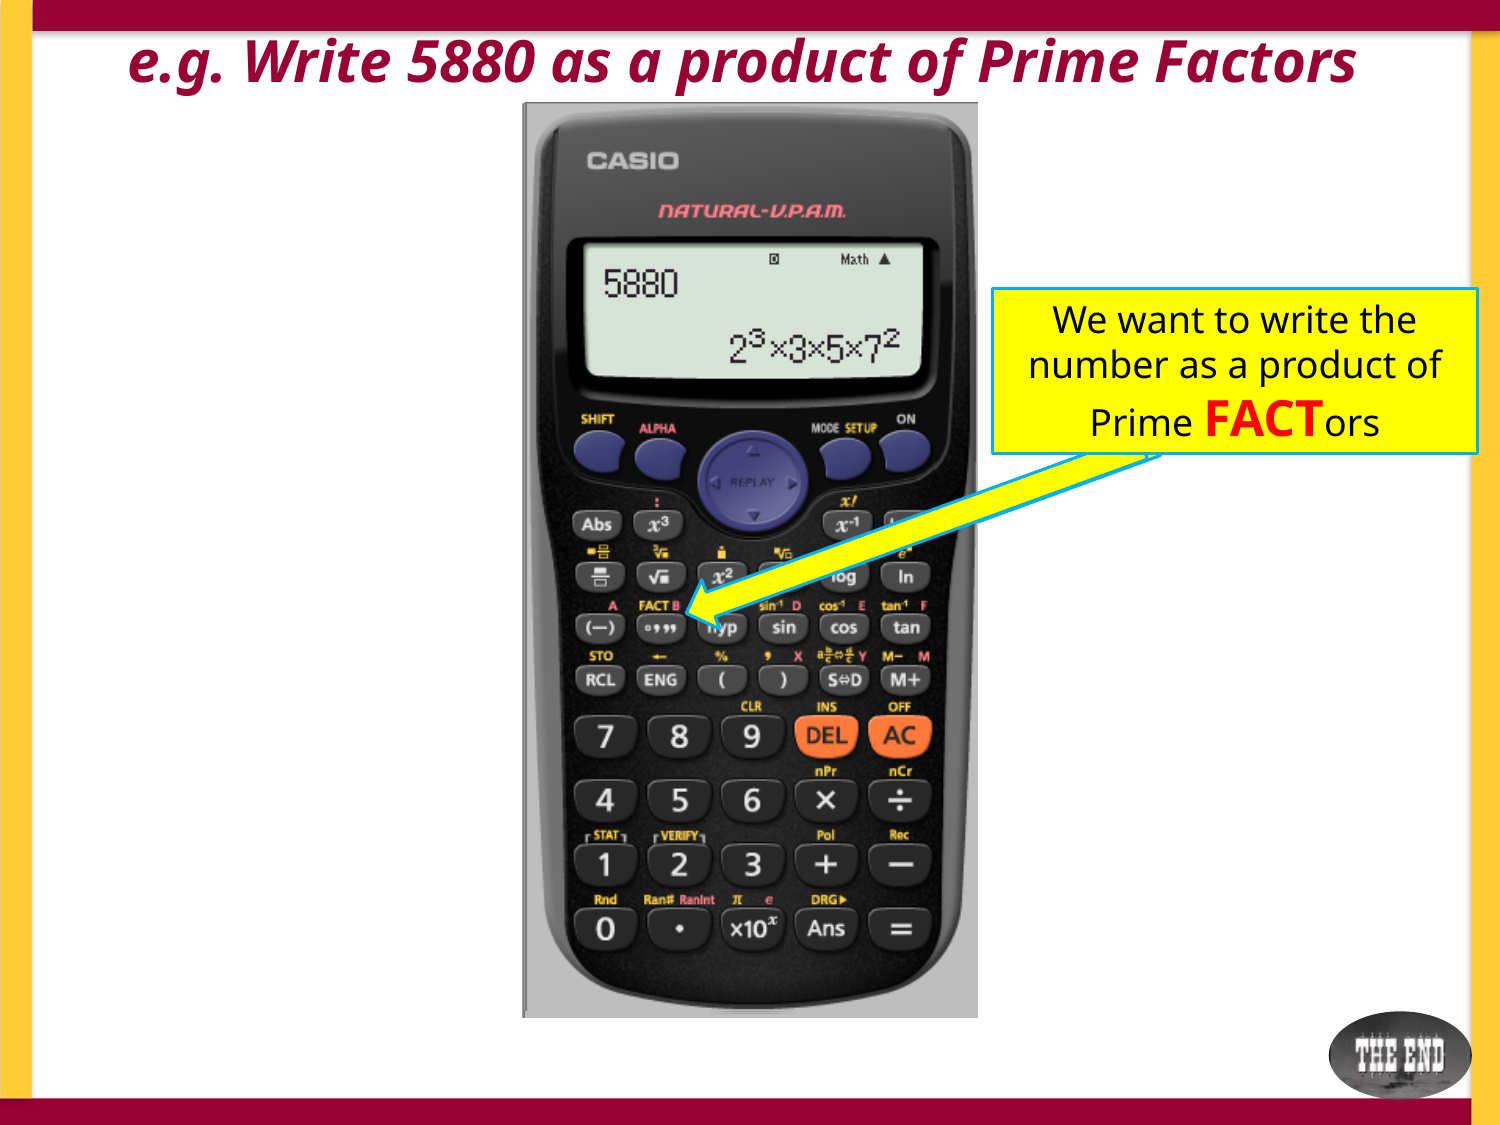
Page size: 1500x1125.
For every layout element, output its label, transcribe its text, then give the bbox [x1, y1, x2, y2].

picture [690, 496, 978, 624]
picture [1328, 1011, 1472, 1100]
picture [522, 102, 978, 1018]
text_box We want to write the number as a product of Prime FACTors [992, 288, 1478, 454]
text_box [983, 454, 1163, 523]
text_box [983, 454, 1150, 522]
text_box e.g. Write 5880 as a product of Prime Factors [0, 16, 1500, 102]
